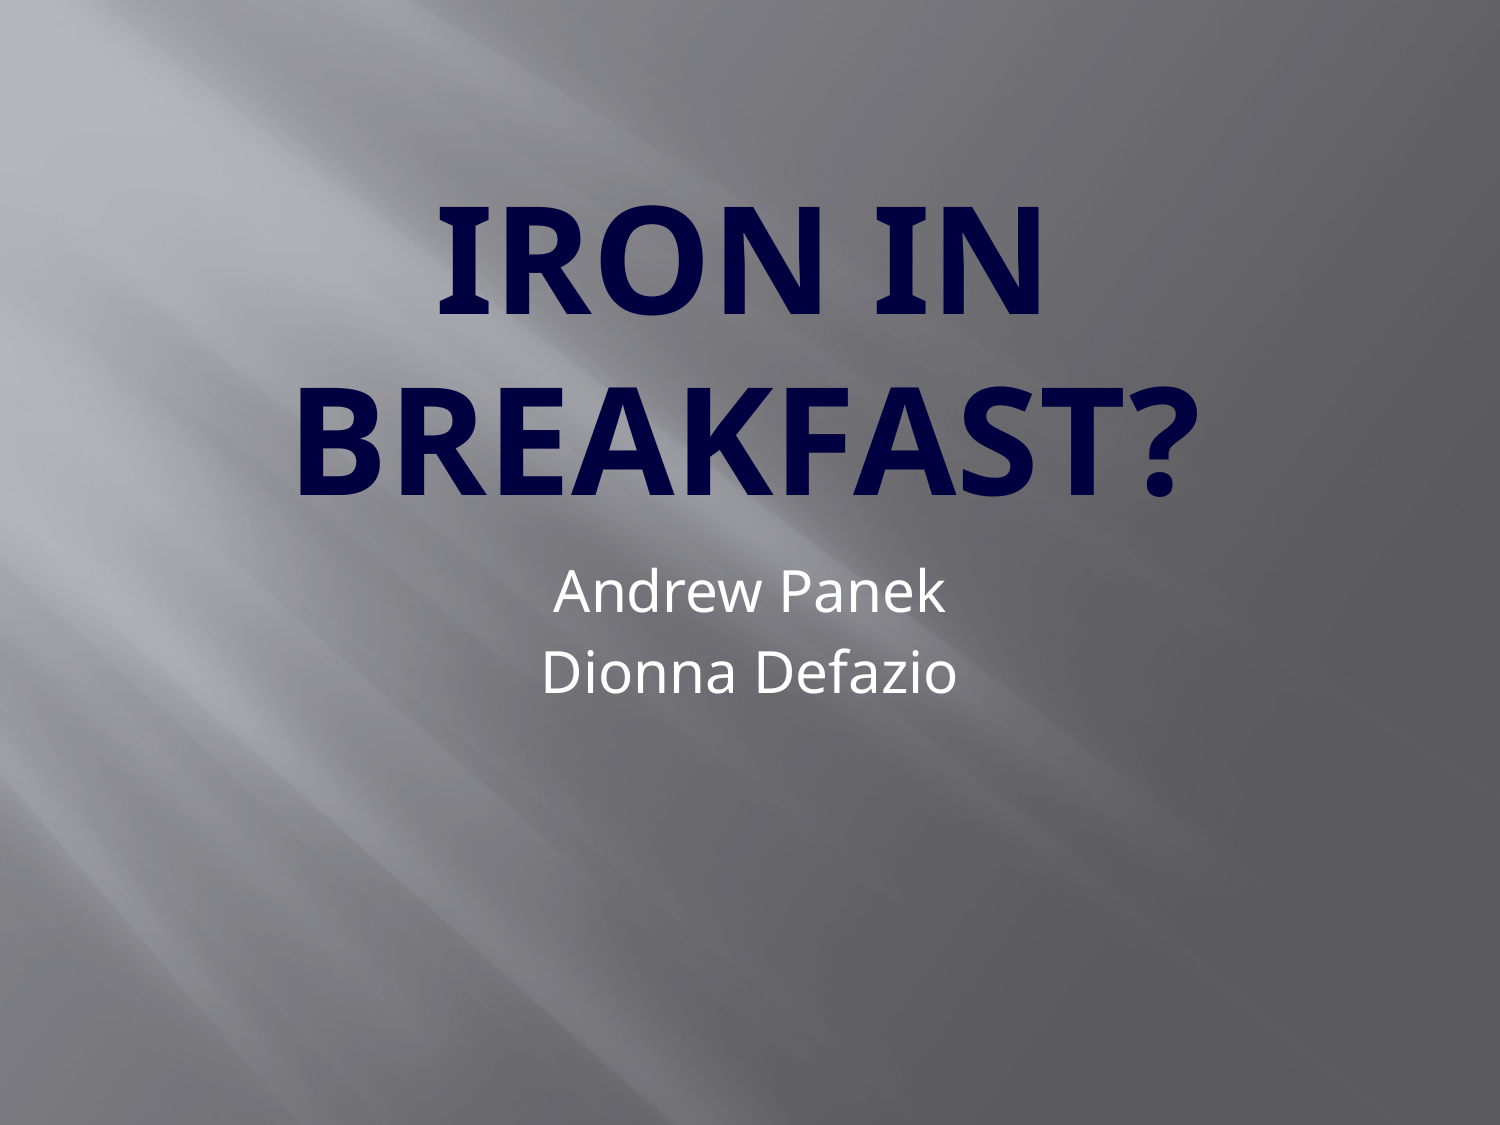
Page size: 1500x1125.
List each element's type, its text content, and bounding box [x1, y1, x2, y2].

title IRON IN BREAKFAST? [69, 224, 1420, 525]
subtitle Andrew Panek Dionna Defazio [225, 546, 1275, 834]
